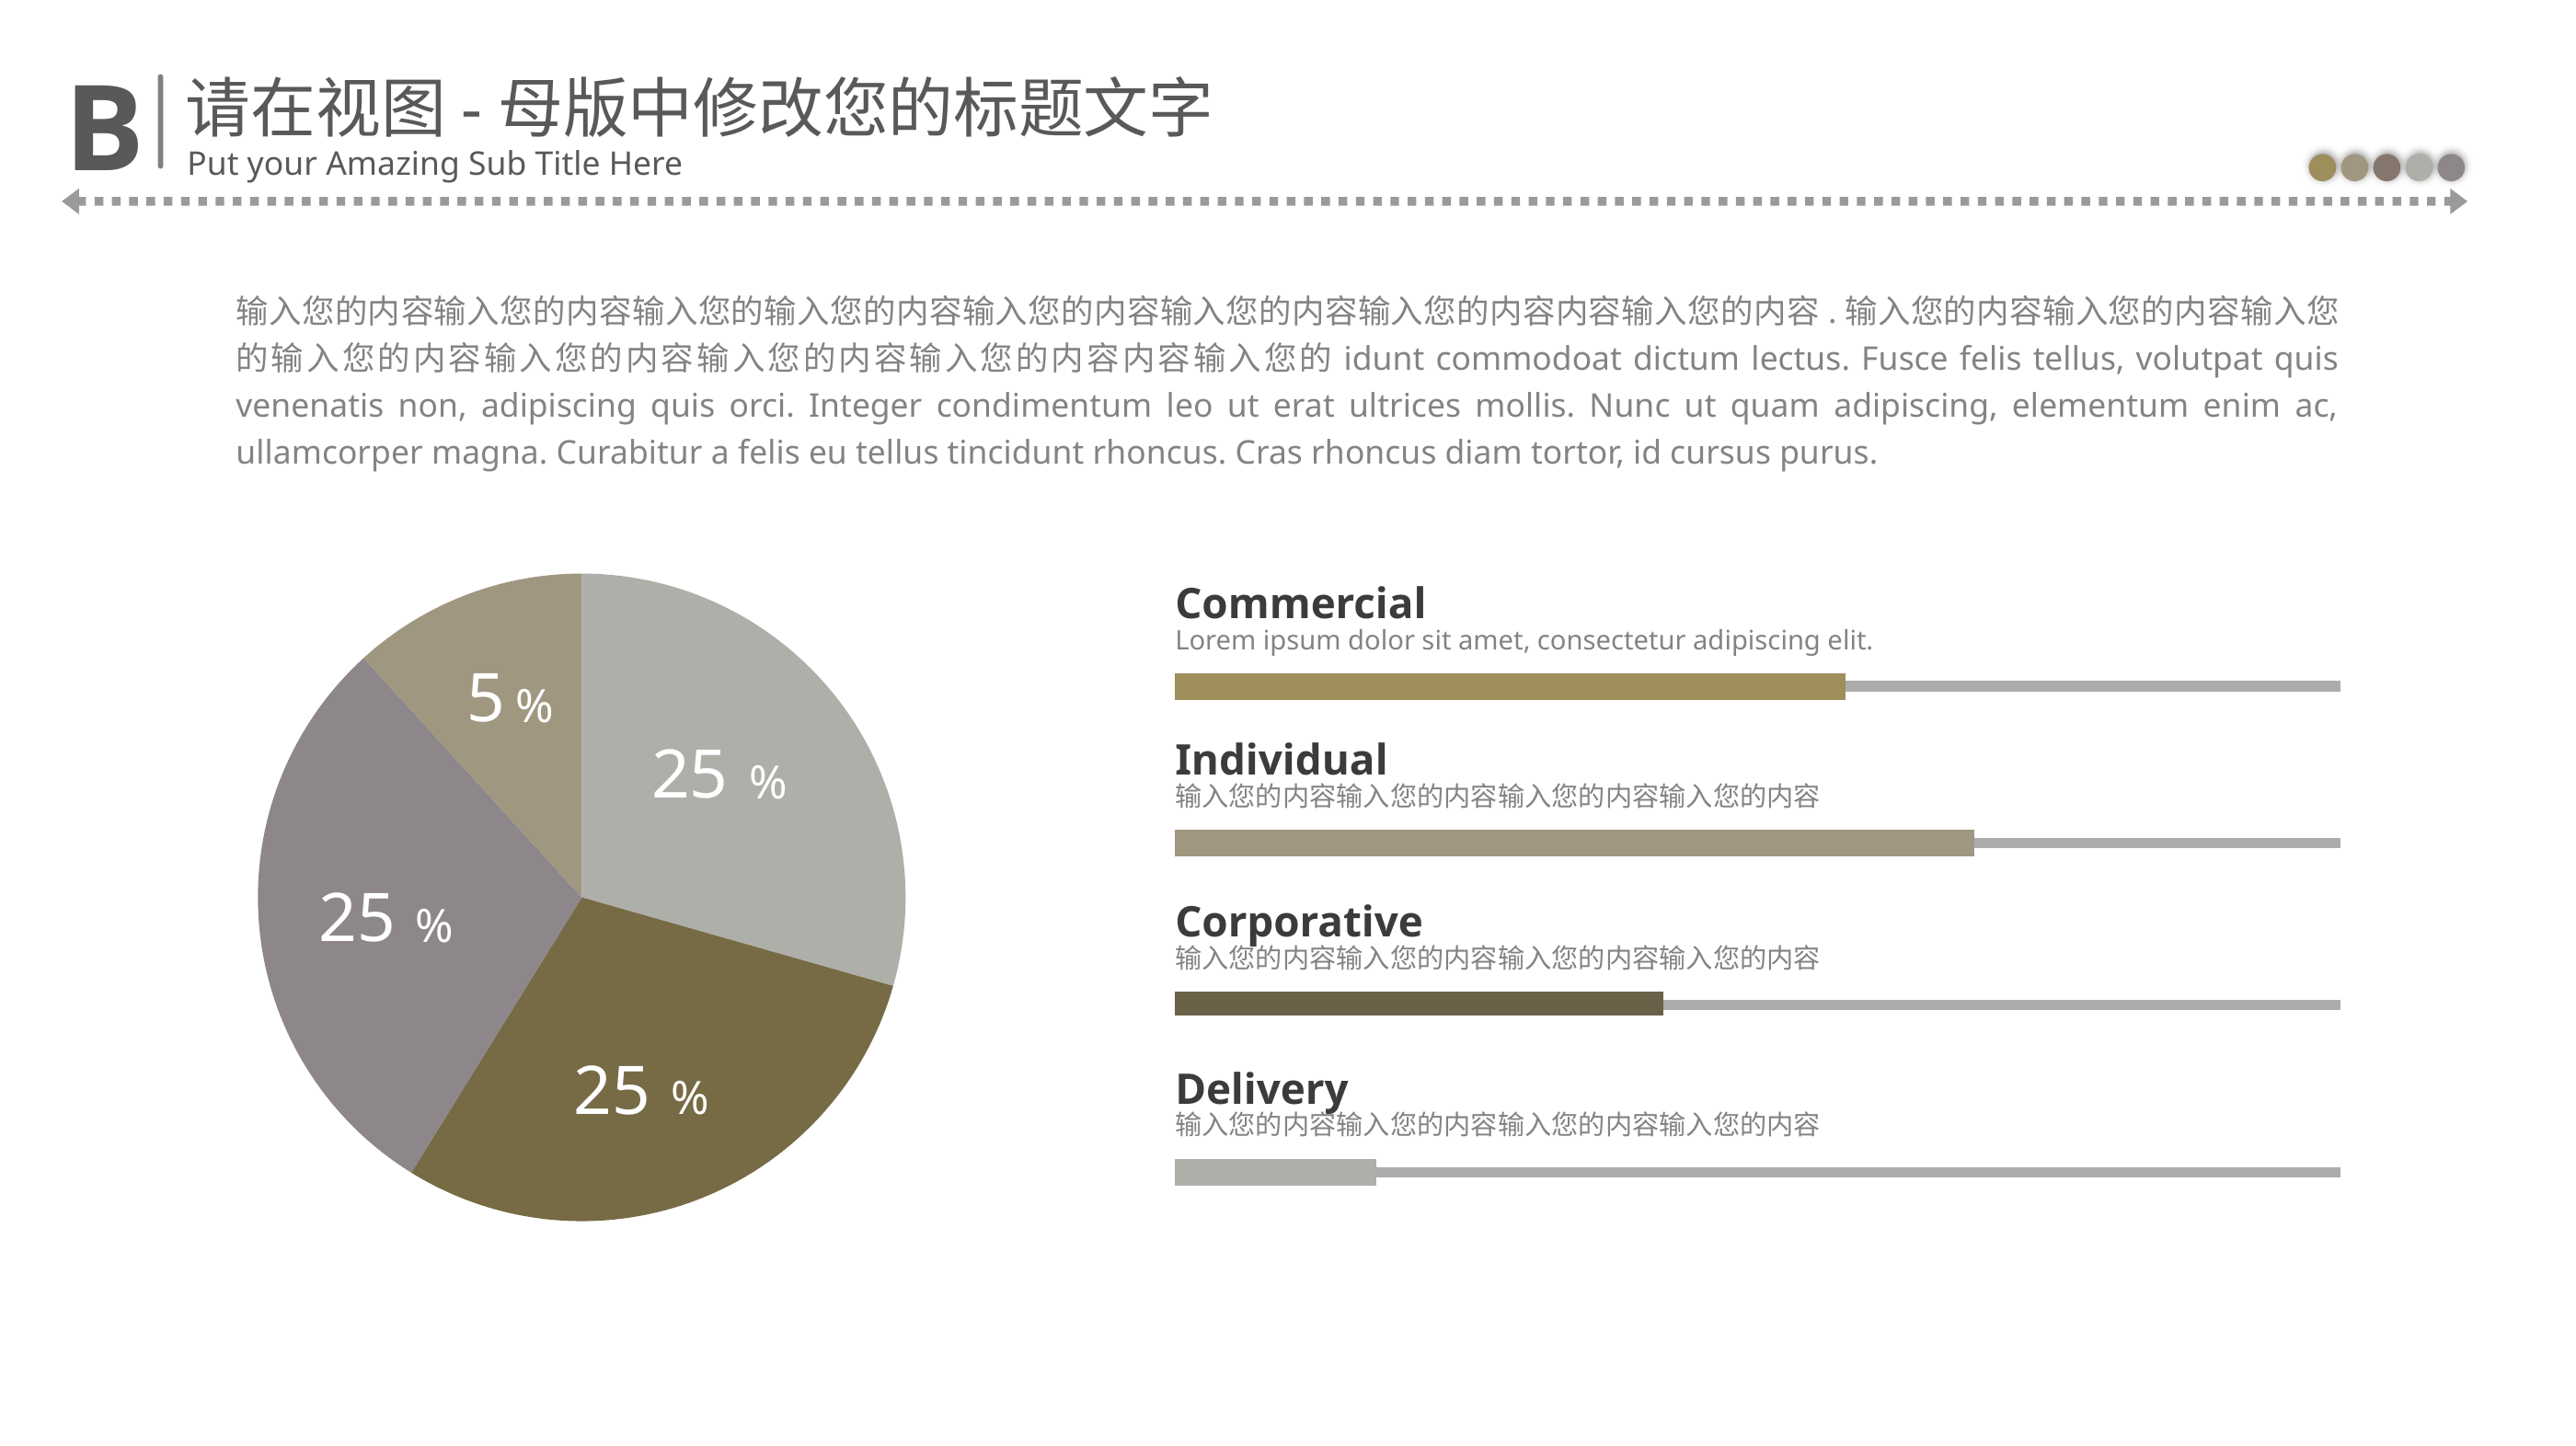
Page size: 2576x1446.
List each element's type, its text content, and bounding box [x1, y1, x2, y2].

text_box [1174, 894, 2341, 1016]
text_box 输入您的内容输入您的内容输入您的输入您的内容输入您的内容输入您的内容输入您的内容内容输入您的内容.输入您的内容输入您的内容输入您的输入您的内容输入您的内容输入您的内容输入您的内容内容输入您的idunt commodoat dictum lectus. Fusce felis tellus, volutpat quis venenatis non, adipiscing quis orci. Integer condimentum leo ut erat ultrices mollis. Nunc ut quam adipiscing, elementum enim ac, ullamcorper magna. Curabitur a felis eu tellus tincidunt rhoncus. Cras rhoncus diam tortor, id cursus purus. [236, 282, 2340, 482]
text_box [1174, 732, 2341, 857]
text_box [1174, 1062, 2341, 1187]
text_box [258, 556, 933, 1230]
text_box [1174, 576, 2341, 701]
